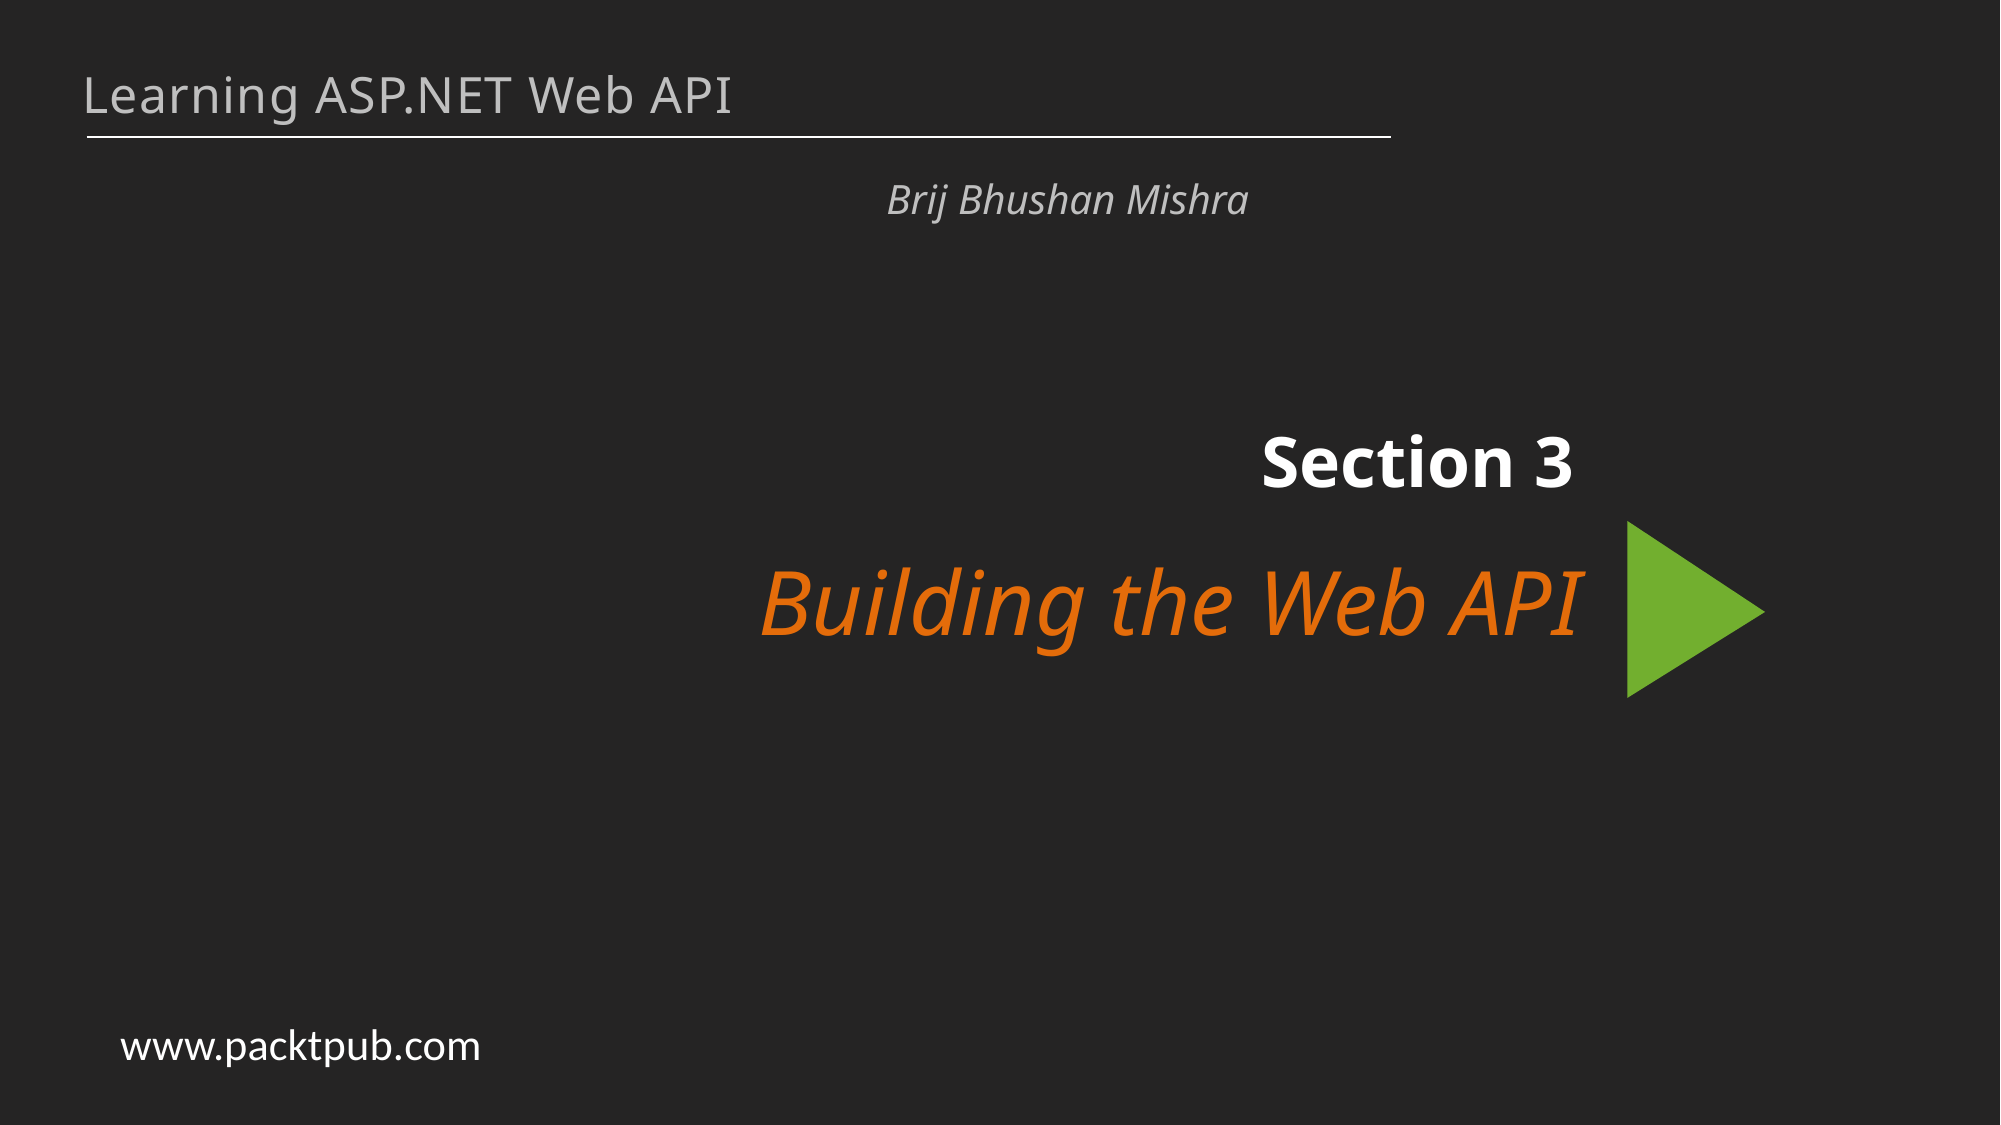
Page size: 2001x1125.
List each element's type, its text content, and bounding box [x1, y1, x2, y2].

text_box Brij Bhushan Mishra [102, 164, 1268, 231]
text_box [1627, 520, 1766, 698]
text_box Learning ASP.NET Web API [64, 54, 1933, 133]
text_box Building the Web API [64, 537, 1600, 663]
text_box Section 3 [1066, 408, 1593, 510]
text_box www.packtpub.com [102, 1007, 717, 1079]
